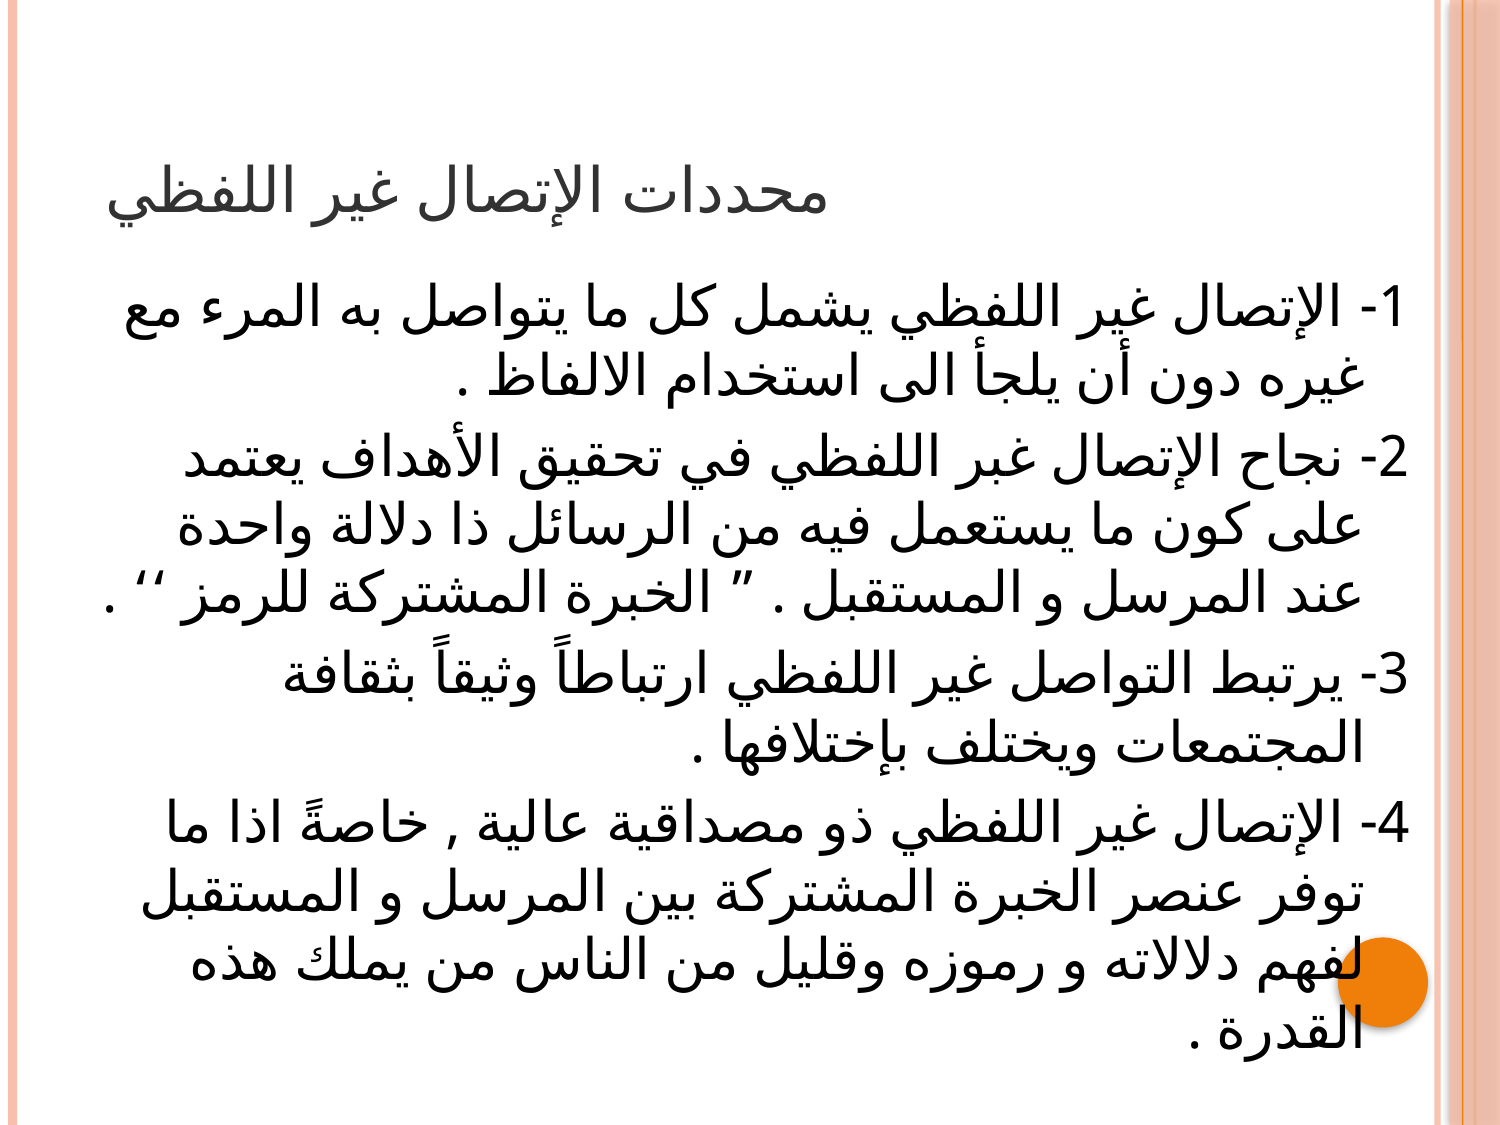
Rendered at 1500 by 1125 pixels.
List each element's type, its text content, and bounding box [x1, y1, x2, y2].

title محددات الإتصال غير اللفظي [75, 45, 1300, 233]
list 1- الإتصال غير اللفظي يشمل كل ما يتواصل به المرء مع غيره دون أن يلجأ الى استخدام الالفاظ . 2- نجاح الإتصال غبر اللفظي في تحقيق الأهداف يعتمد على كون ما يستعمل فيه من الرسائل ذا دلالة واحدة عند المرسل و المستقبل . ” الخبرة المشتركة للرمز ‘‘ . 3- يرتبط التواصل غير اللفظي ارتباطاً وثيقاً بثقافة المجتمعات ويختلف بإختلافها . 4- الإتصال غير اللفظي ذو مصداقية عالية , خاصةً اذا ما توفر عنصر الخبرة المشتركة بين المرسل و المستقبل لفهم دلالاته و رموزه وقليل من الناس من يملك هذه القدرة . [75, 262, 1425, 1083]
